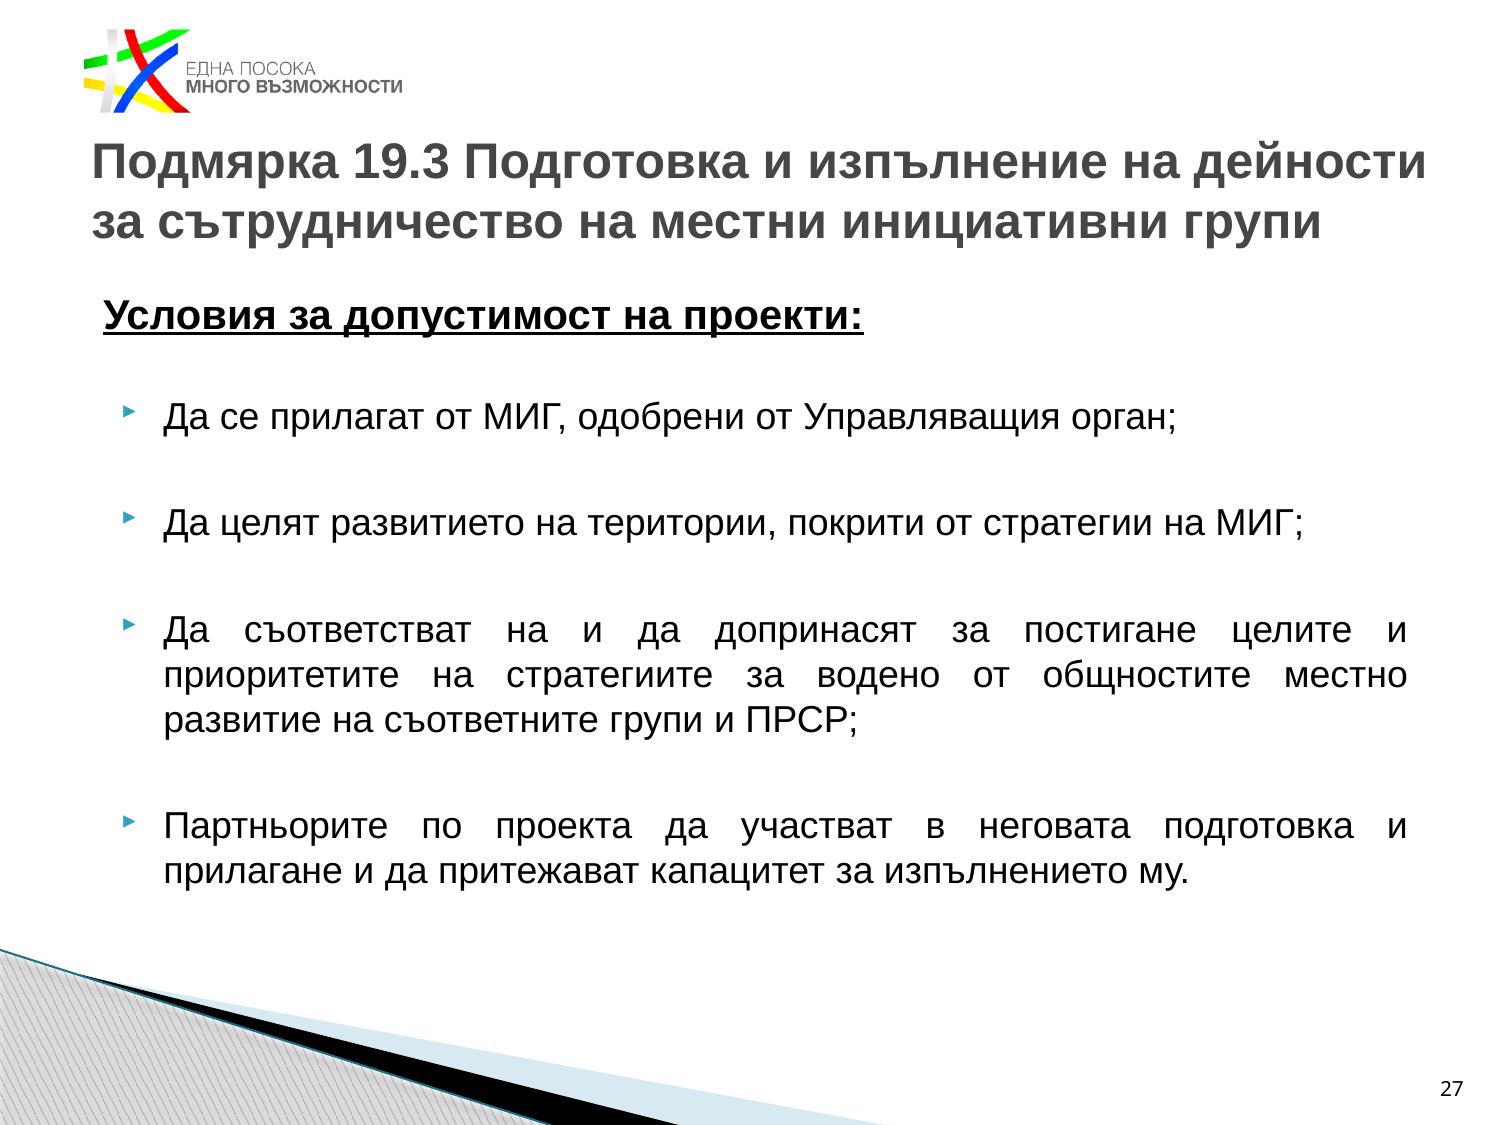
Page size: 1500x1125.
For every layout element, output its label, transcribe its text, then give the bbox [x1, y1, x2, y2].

title Подмярка 19.3 Подготовка и изпълнение на дейности за сътрудничество на местни инициативни групи [76, 94, 1447, 283]
slide_number 27 [1418, 1051, 1479, 1112]
text_box Условия за допустимост на проекти: Да се прилагат от МИГ, одобрени от Управляващия орган; Да целят развитието на територии, покрити от стратегии на МИГ; Да съответстват на и да допринасят за постигане целите и приоритетите на стратегиите за водено от общностите местно развитие на съответните групи и ПРСР; Партньорите по проекта да участват в неговата подготовка и прилагане и да притежават капацитет за изпълнението му. [88, 235, 1424, 979]
picture [52, 7, 432, 135]
